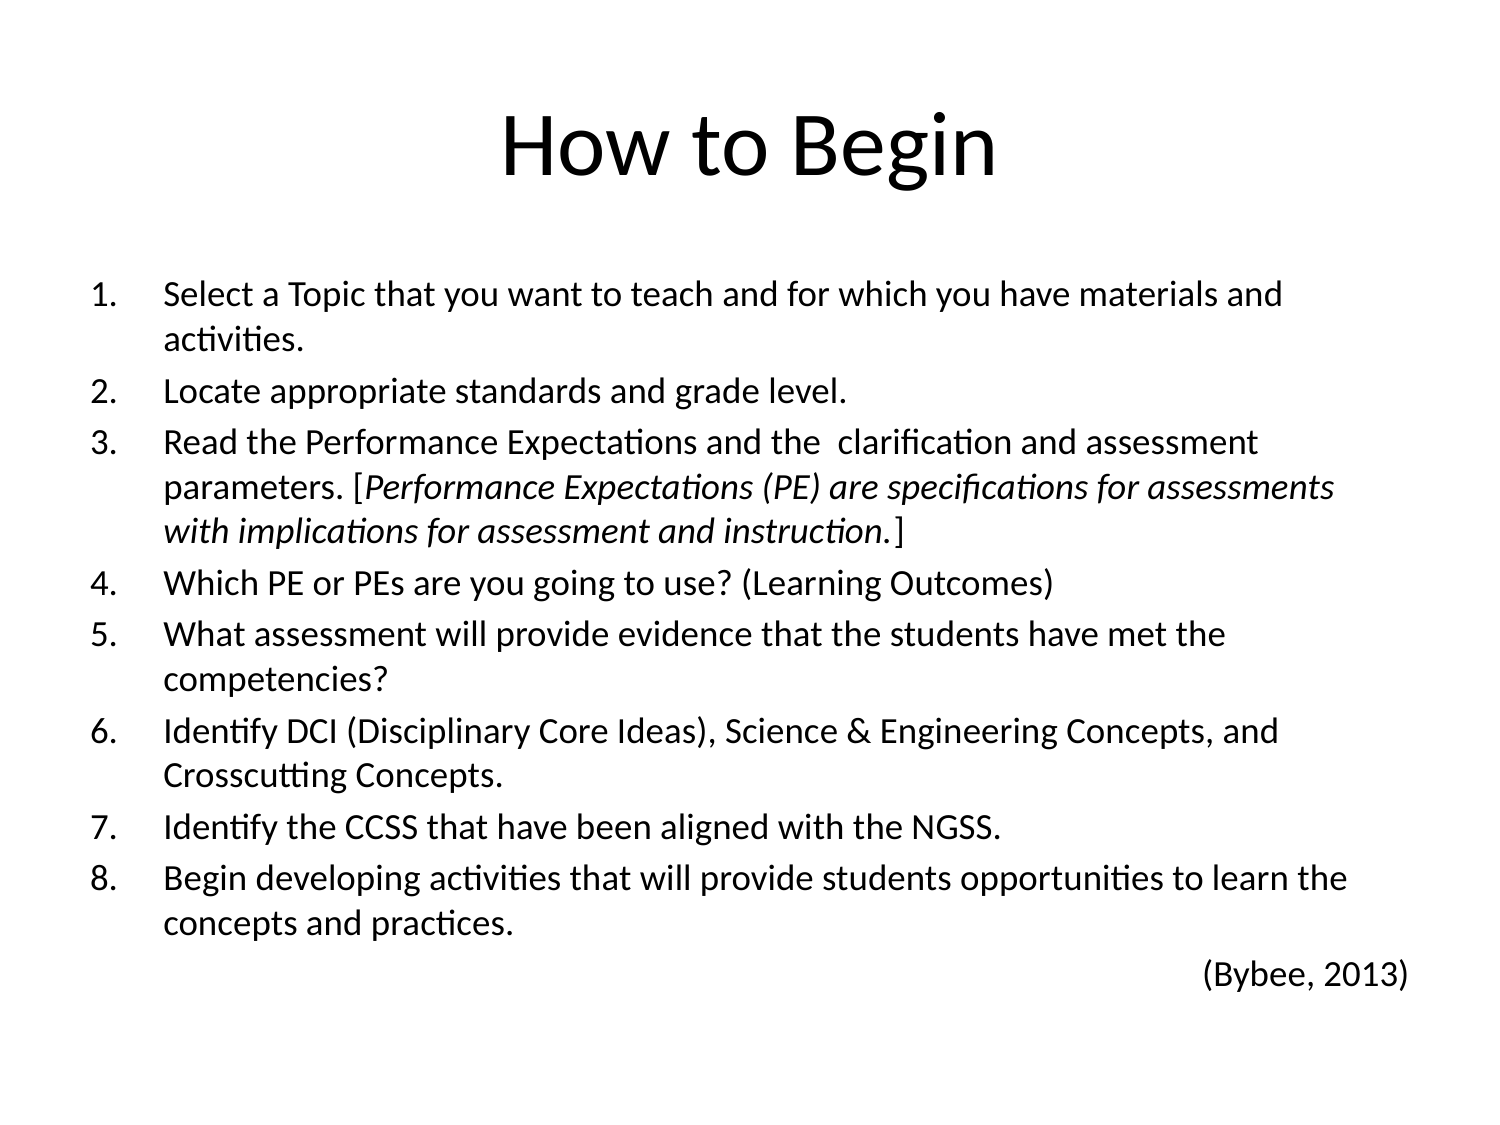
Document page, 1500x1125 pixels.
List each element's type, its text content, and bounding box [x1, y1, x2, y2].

title How to Begin [75, 45, 1425, 233]
list Select a Topic that you want to teach and for which you have materials and activities. Locate appropriate standards and grade level. Read the Performance Expectations and the clarification and assessment parameters. [Performance Expectations (PE) are specifications for assessments with implications for assessment and instruction.] Which PE or PEs are you going to use? (Learning Outcomes) What assessment will provide evidence that the students have met the competencies? Identify DCI (Disciplinary Core Ideas), Science & Engineering Concepts, and Crosscutting Concepts. Identify the CCSS that have been aligned with the NGSS. Begin developing activities that will provide students opportunities to learn the concepts and practices. (Bybee, 2013) [75, 262, 1425, 1005]
